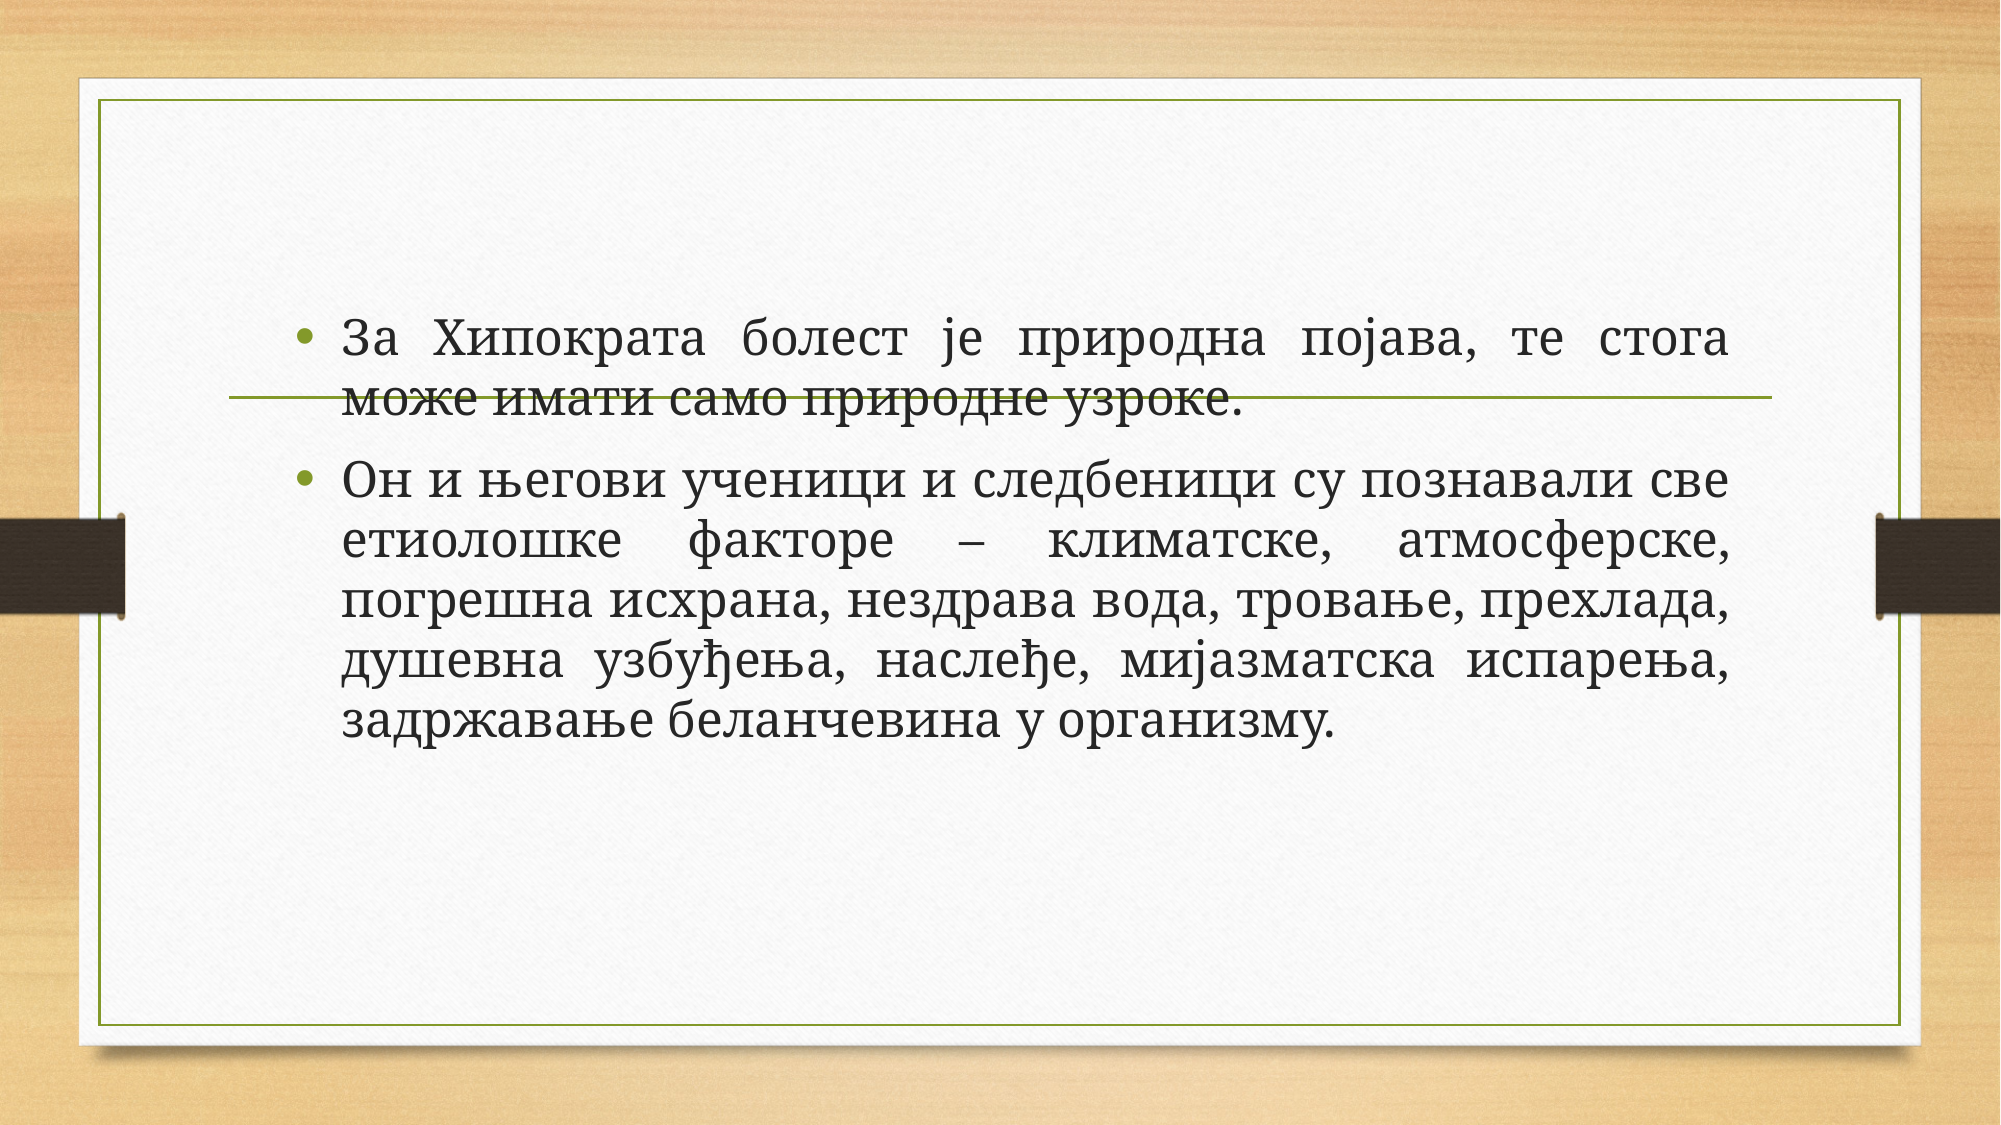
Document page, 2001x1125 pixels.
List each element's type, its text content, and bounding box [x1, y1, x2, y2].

picture [0, 0, 2001, 1125]
list За Хипократа болест је природна појава, те стога може имати само природне узроке. Он и његови ученици и следбеници су познавали све етиолошке факторе – климатске, атмосферске, погрешна исхрана, нездрава вода, тровање, прехлада, душевна узбуђења, наслеђе, мијазматска испарења, задржавање беланчевина у организму. [279, 297, 1746, 770]
